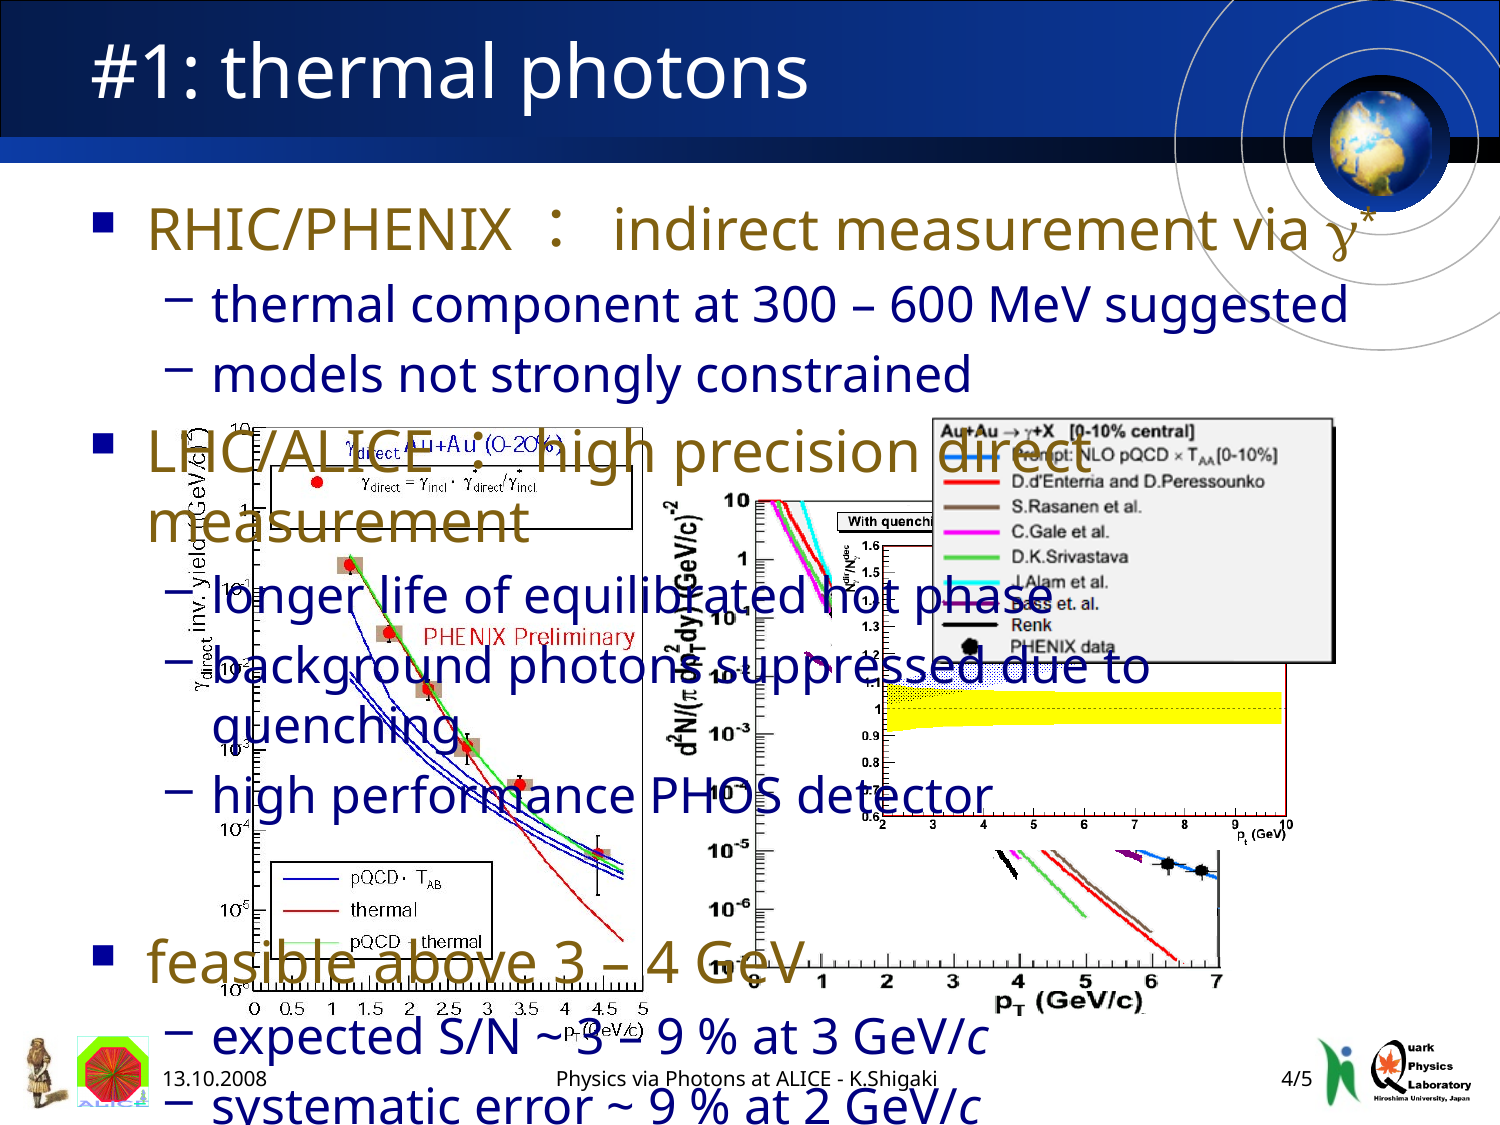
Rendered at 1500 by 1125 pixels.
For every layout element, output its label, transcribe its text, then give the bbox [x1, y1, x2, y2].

picture [1330, 91, 1432, 196]
picture [77, 1036, 149, 1107]
picture [23, 1031, 71, 1110]
picture [660, 417, 1337, 1020]
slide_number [146, 1058, 254, 1103]
footer Physics via Photons at ALICE - K.Shigaki [254, 1058, 1221, 1103]
list RHIC/PHENIX： indirect measurement via g* thermal component at 300 – 600 MeV suggested models not strongly constrained LHC/ALICE： high precision direct measurement longer life of equilibrated hot phase background photons suppressed due to quenching high performance PHOS detector feasible above 3 – 4 GeV expected S/N ~ 3 – 9 % at 3 GeV/c systematic error ~ 9 % at 2 GeV/c [74, 184, 1426, 1024]
picture [1260, 1024, 1471, 1125]
slide_number 3/5 [1221, 1058, 1328, 1103]
title #1: thermal photons [74, 0, 1294, 138]
picture [175, 414, 657, 1055]
